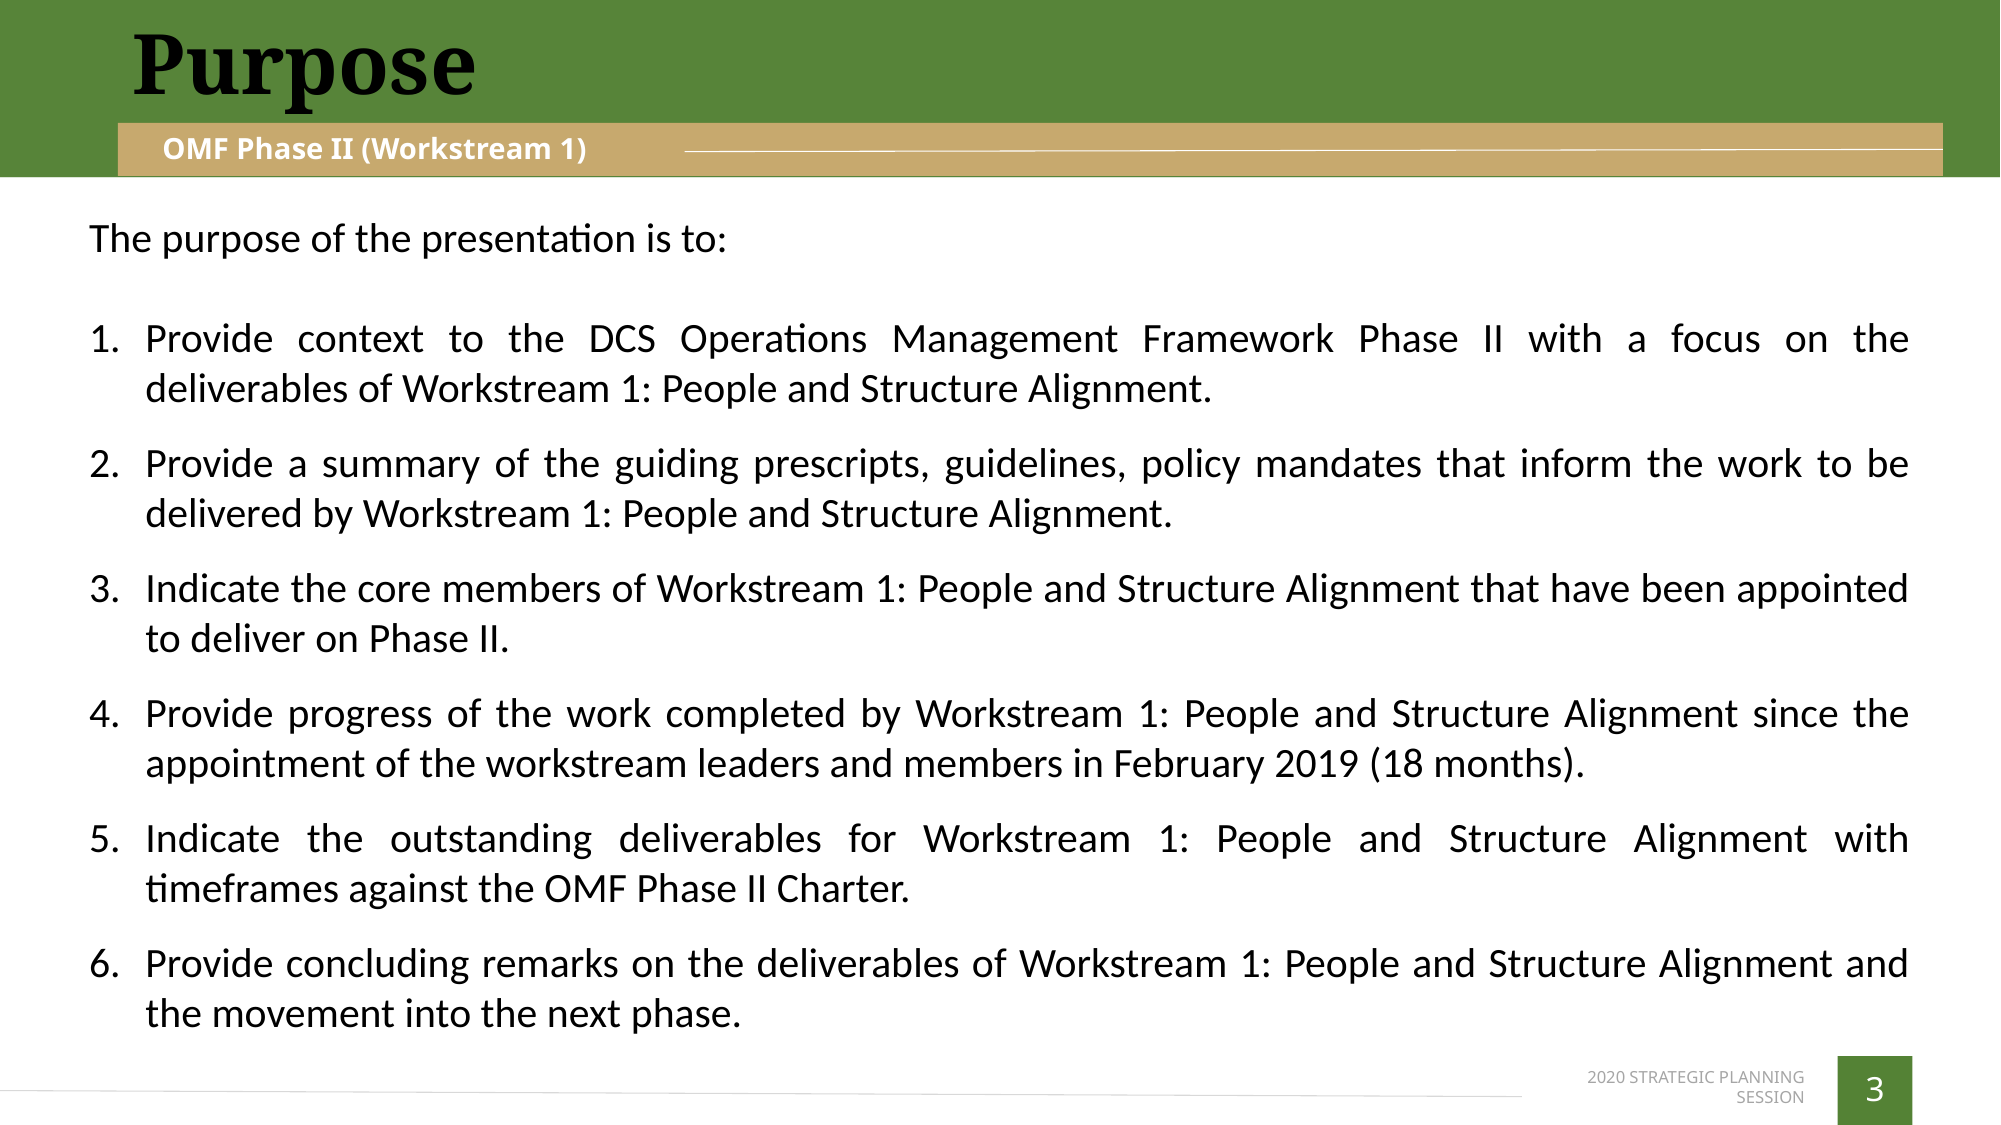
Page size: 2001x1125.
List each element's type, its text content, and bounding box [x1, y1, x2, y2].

text_box OMF Phase II (Workstream 1) [162, 135, 685, 166]
text_box [685, 122, 1943, 149]
text_box The purpose of the presentation is to: Provide context to the DCS Operations Management Framework Phase II with a focus on the deliverables of Workstream 1: People and Structure Alignment. Provide a summary of the guiding prescripts, guidelines, policy mandates that inform the work to be delivered by Workstream 1: People and Structure Alignment. Indicate the core members of Workstream 1: People and Structure Alignment that have been appointed to deliver on Phase II. Provide progress of the work completed by Workstream 1: People and Structure Alignment since the appointment of the workstream leaders and members in February 2019 (18 months). Indicate the outstanding deliverables for Workstream 1: People and Structure Alignment with timeframes against the OMF Phase II Charter. Provide concluding remarks on the deliverables of Workstream 1: People and Structure Alignment and the movement into the next phase. [74, 203, 1926, 1044]
text_box [0, 0, 2000, 178]
text_box [117, 135, 1943, 176]
text_box Purpose [117, 0, 1913, 135]
